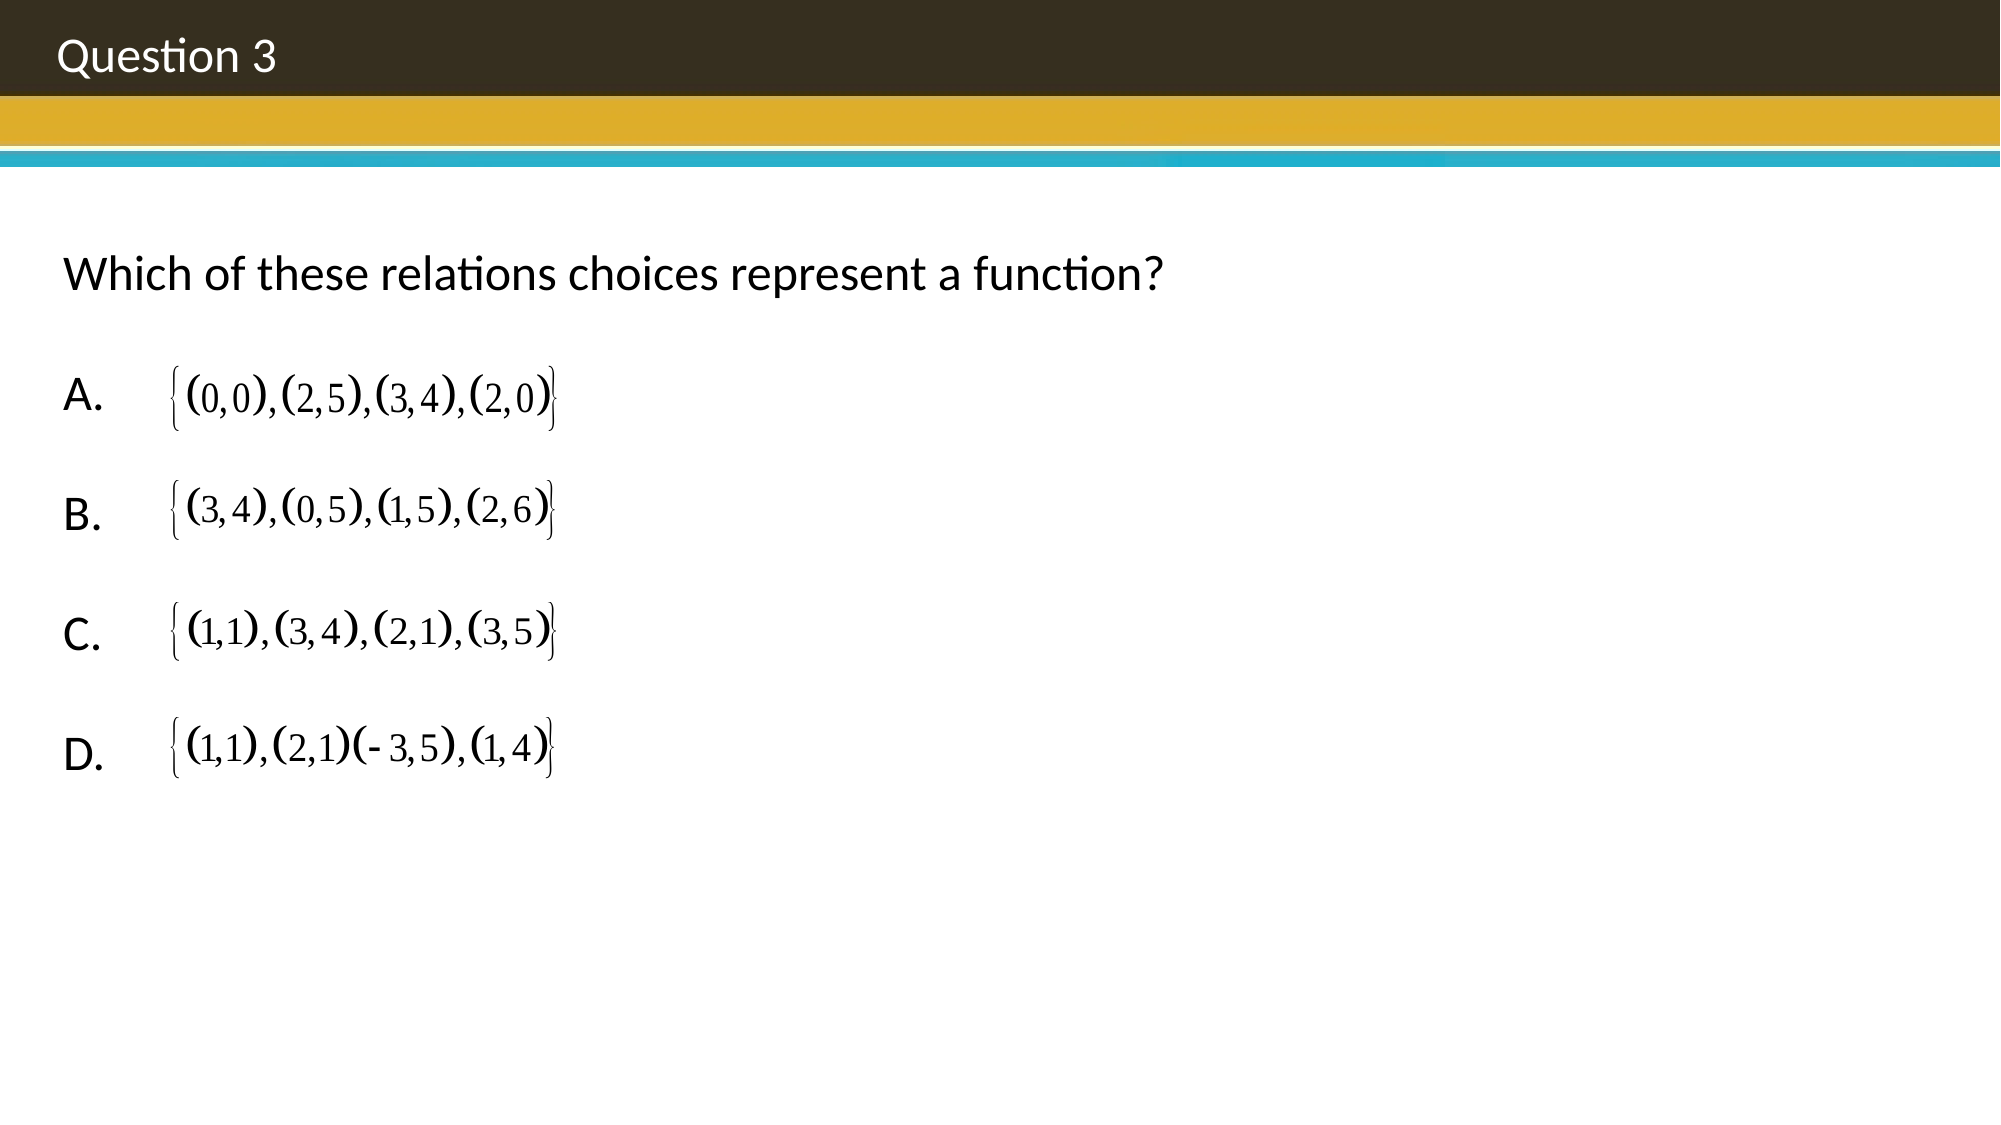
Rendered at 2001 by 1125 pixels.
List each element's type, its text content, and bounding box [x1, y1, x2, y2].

picture [166, 717, 569, 785]
text_box Question 3 [41, 14, 293, 90]
picture [166, 479, 569, 547]
picture [166, 365, 569, 438]
picture [0, 0, 2000, 167]
picture [166, 602, 569, 668]
text_box Which of these relations choices represent a function? A. B. C. D. [48, 233, 1928, 1029]
